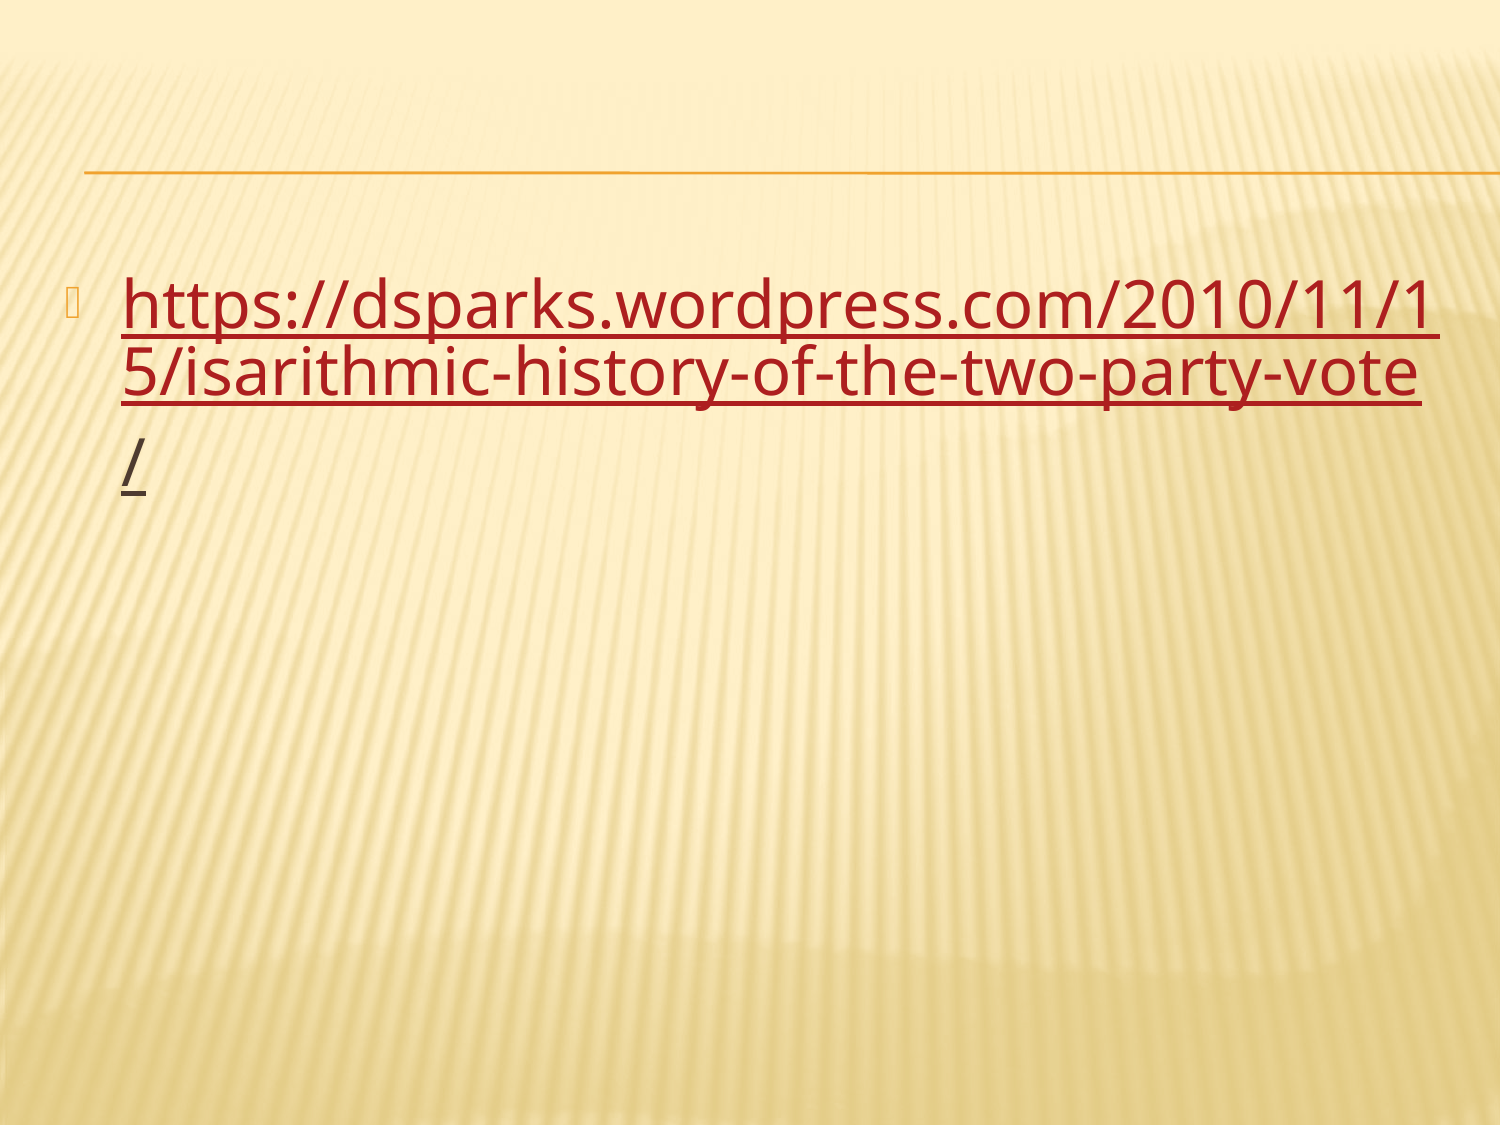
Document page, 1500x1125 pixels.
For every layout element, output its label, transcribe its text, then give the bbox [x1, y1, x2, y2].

list https://dsparks.wordpress.com/2010/11/15/isarithmic-history-of-the-two-party-vote/ [50, 254, 1475, 998]
